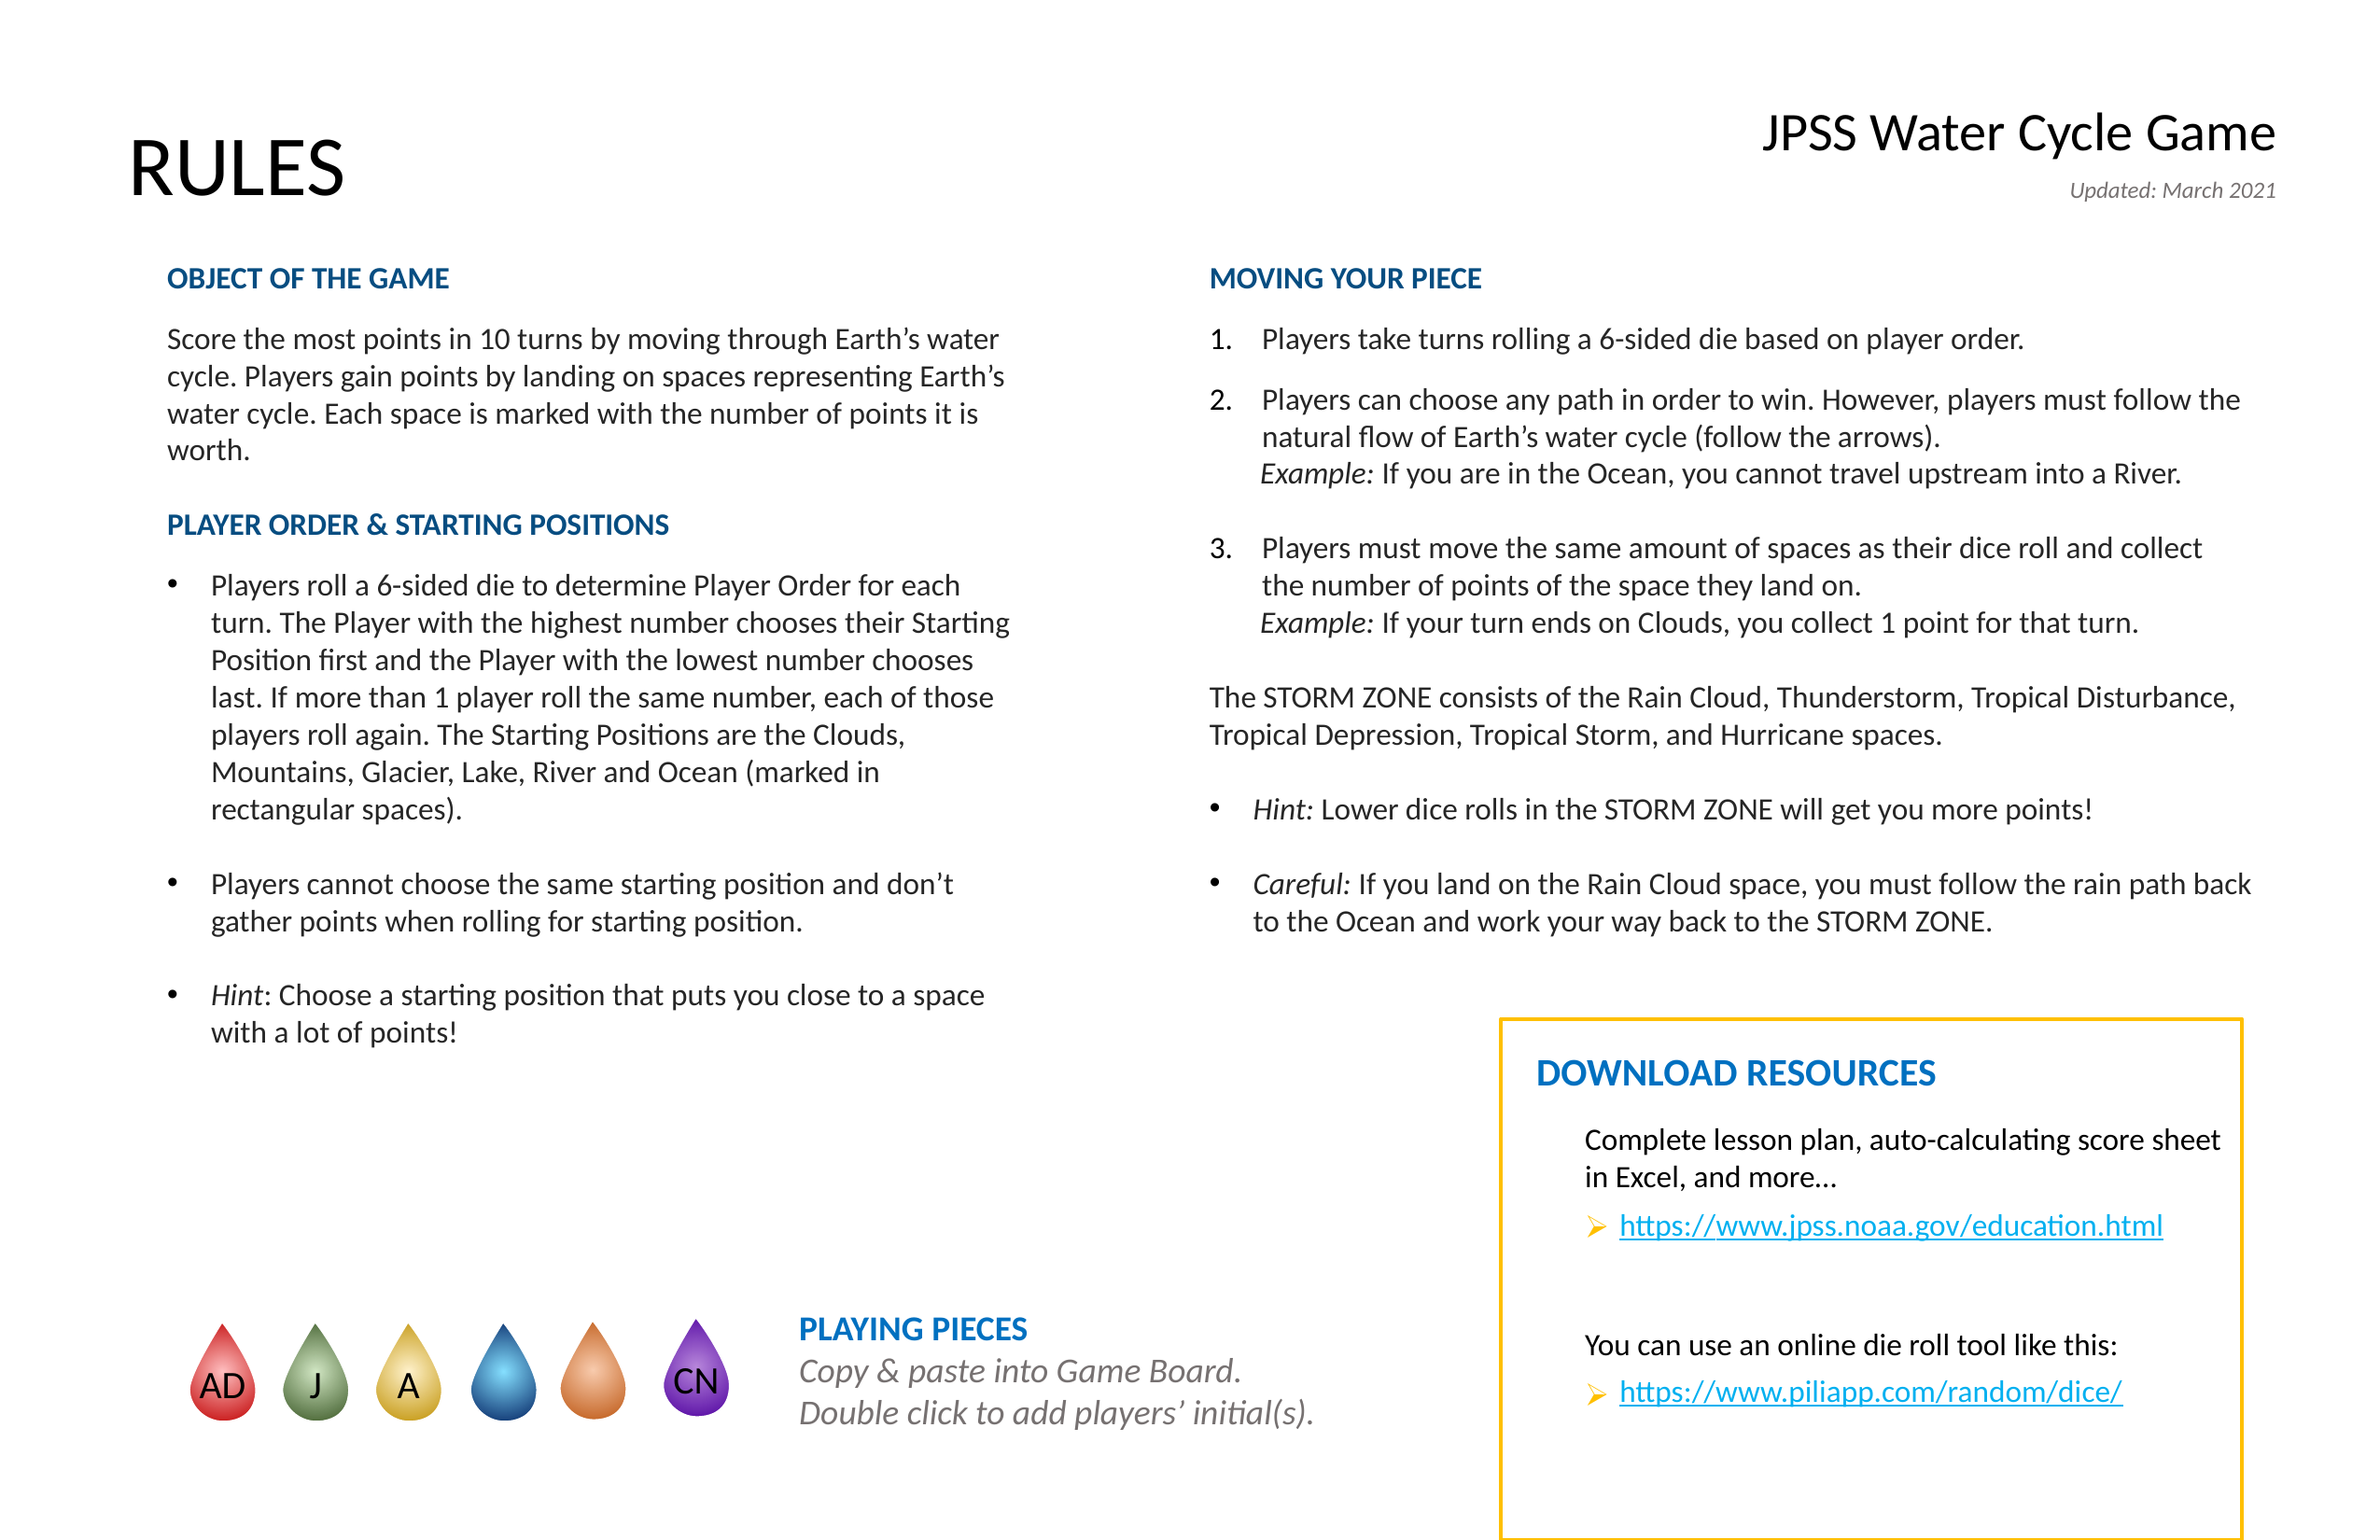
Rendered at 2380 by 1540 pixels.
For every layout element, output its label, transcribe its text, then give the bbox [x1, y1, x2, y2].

text_box https://www.piliapp.com/random/dice/ [1605, 1365, 2177, 1416]
text_box [559, 1320, 627, 1421]
text_box A [374, 1322, 442, 1422]
text_box [469, 1322, 538, 1422]
text_box CN [663, 1317, 731, 1418]
text_box J [282, 1322, 350, 1422]
text_box AD [189, 1322, 257, 1422]
text_box https://www.jpss.noaa.gov/education.html [1605, 1197, 2221, 1250]
